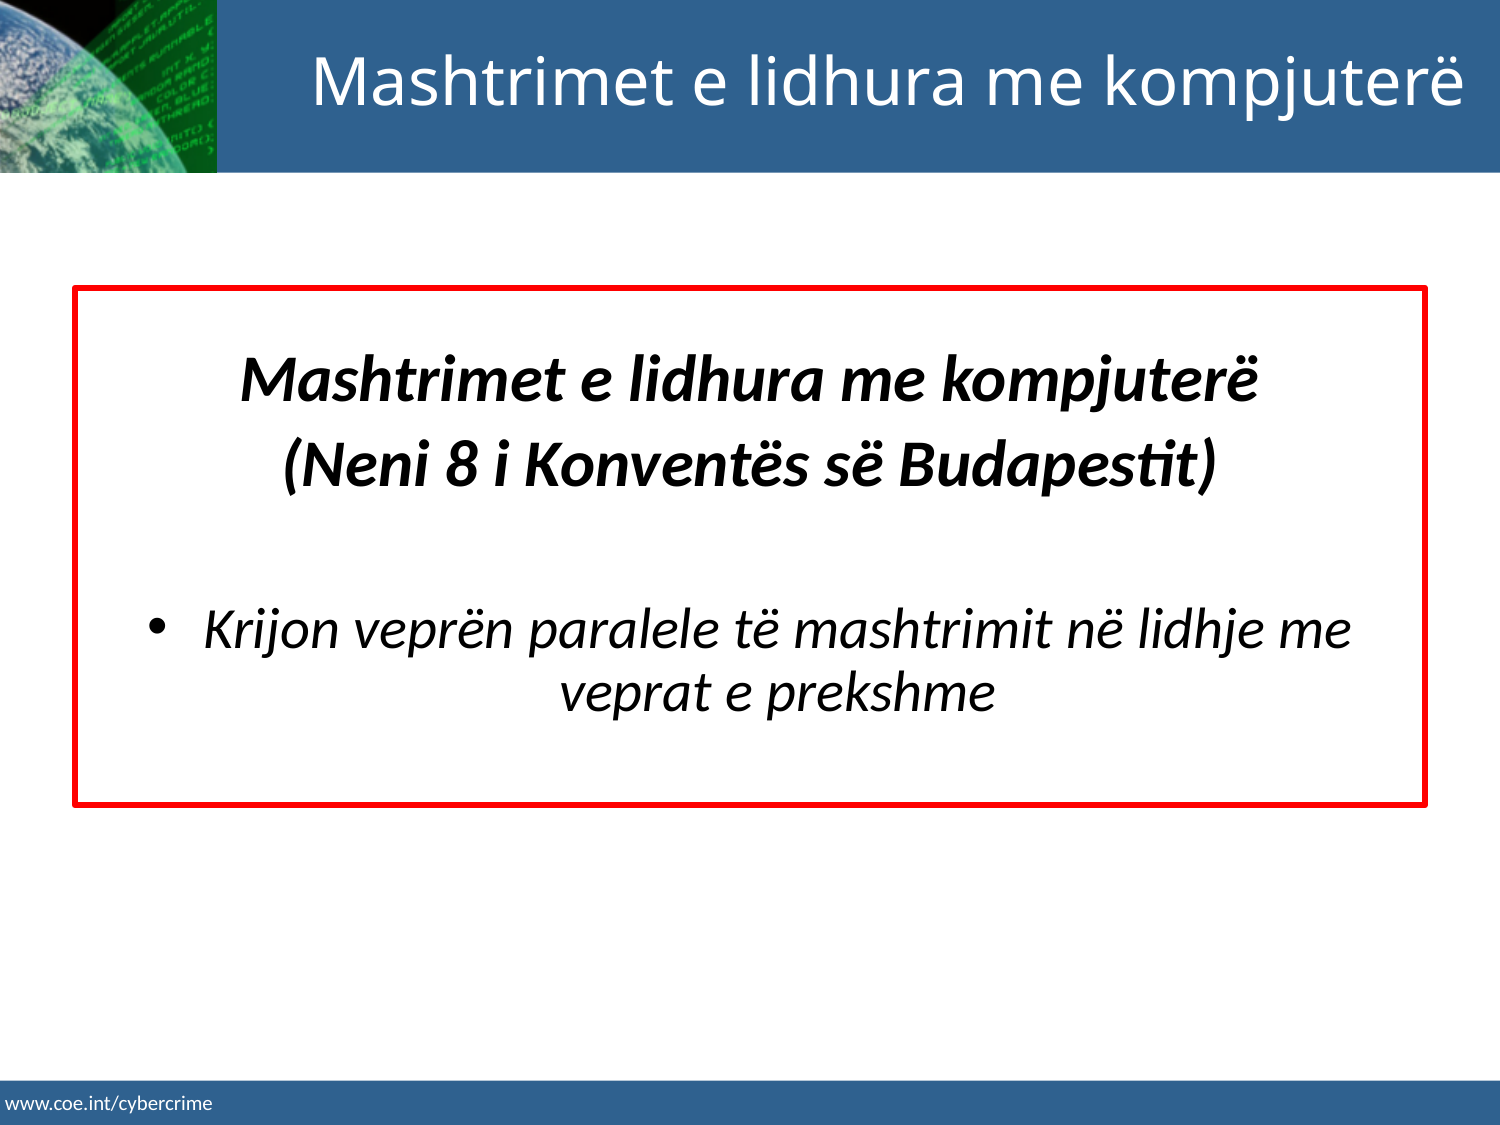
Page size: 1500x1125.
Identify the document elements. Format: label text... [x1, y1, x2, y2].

text_box Mashtrimet e lidhura me kompjuterë [230, 31, 1483, 126]
text_box Mashtrimet e lidhura me kompjuterë (Neni 8 i Konventës së Budapestit) Krijon veprën paralele të mashtrimit në lidhje me veprat e prekshme [74, 287, 1425, 806]
picture [0, 0, 217, 173]
